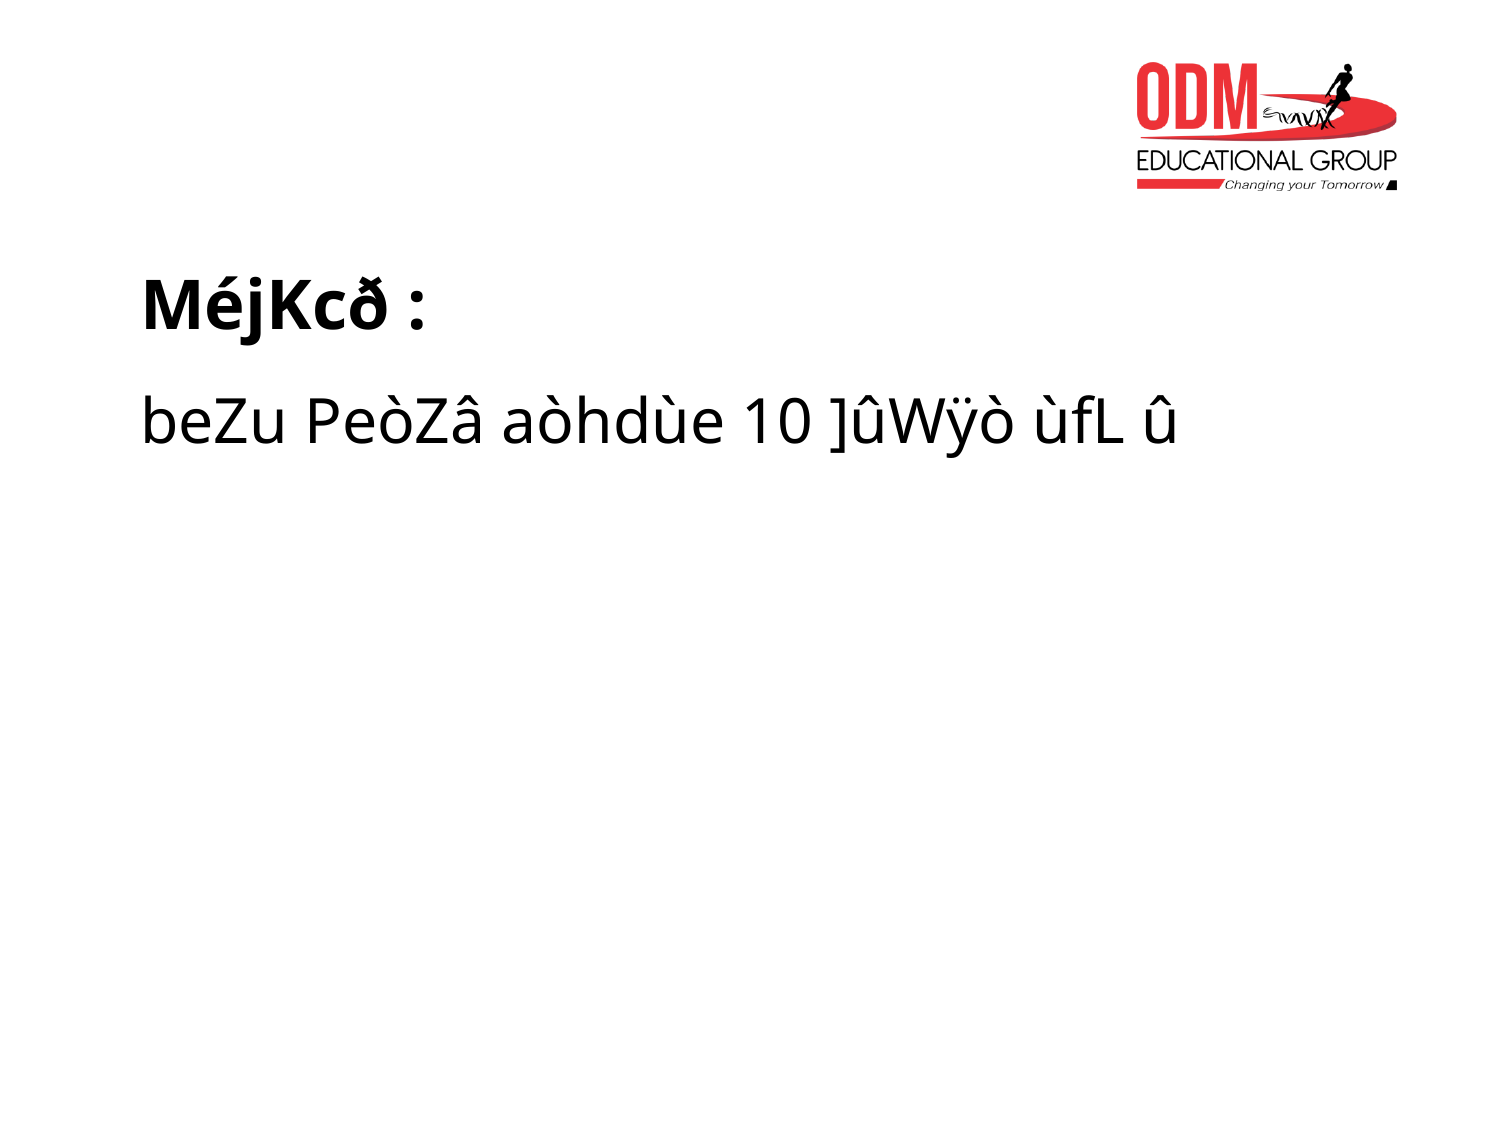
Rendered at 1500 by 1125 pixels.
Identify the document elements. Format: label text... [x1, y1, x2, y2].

picture [1137, 62, 1397, 192]
title MéjKcð : beZu PeòZâ aòhdùe 10 ]ûWÿò ùfL û [125, 212, 1400, 638]
